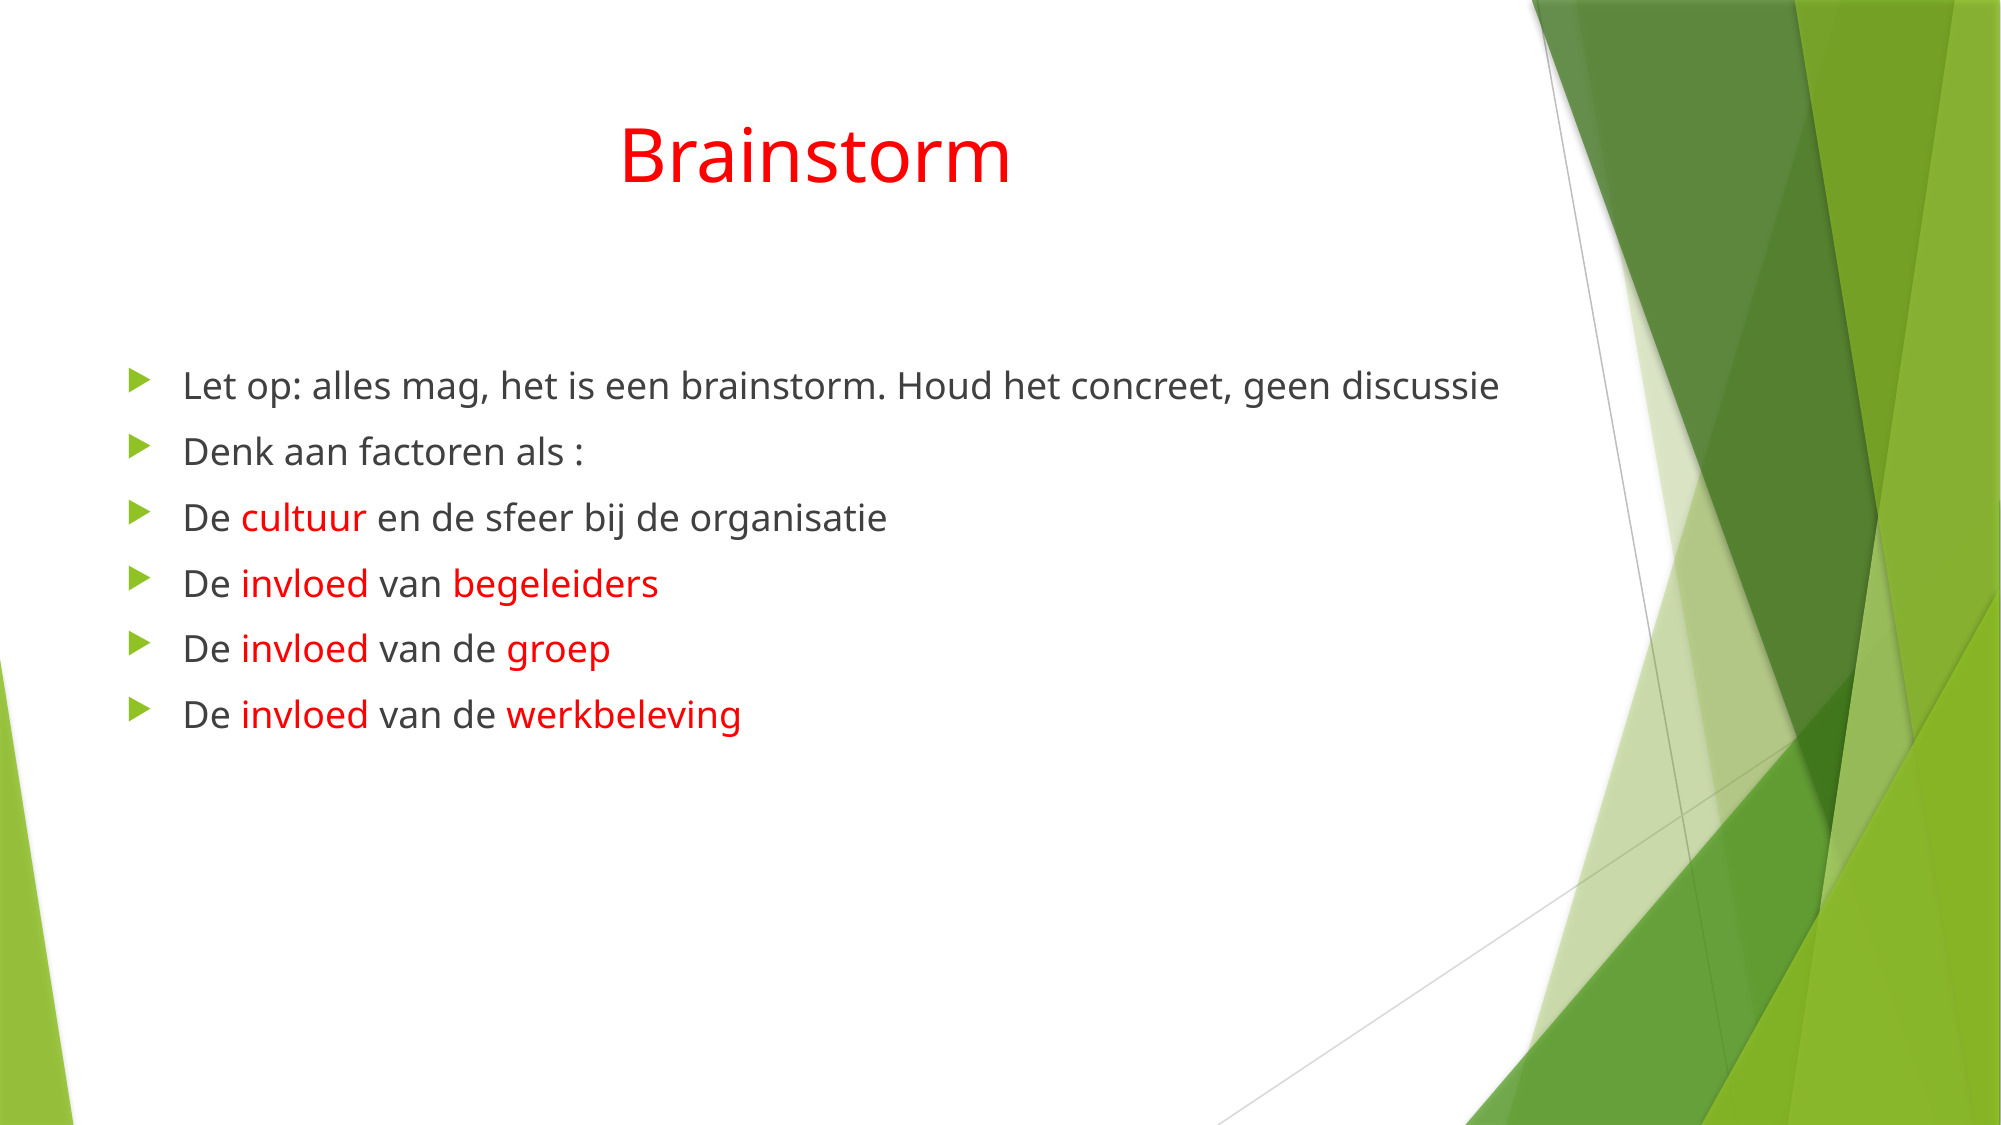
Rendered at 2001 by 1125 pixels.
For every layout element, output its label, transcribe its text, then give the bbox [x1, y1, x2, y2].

title Brainstorm [111, 99, 1522, 317]
list Let op: alles mag, het is een brainstorm. Houd het concreet, geen discussie Denk aan factoren als : De cultuur en de sfeer bij de organisatie De invloed van begeleiders De invloed van de groep De invloed van de werkbeleving [111, 354, 1522, 992]
